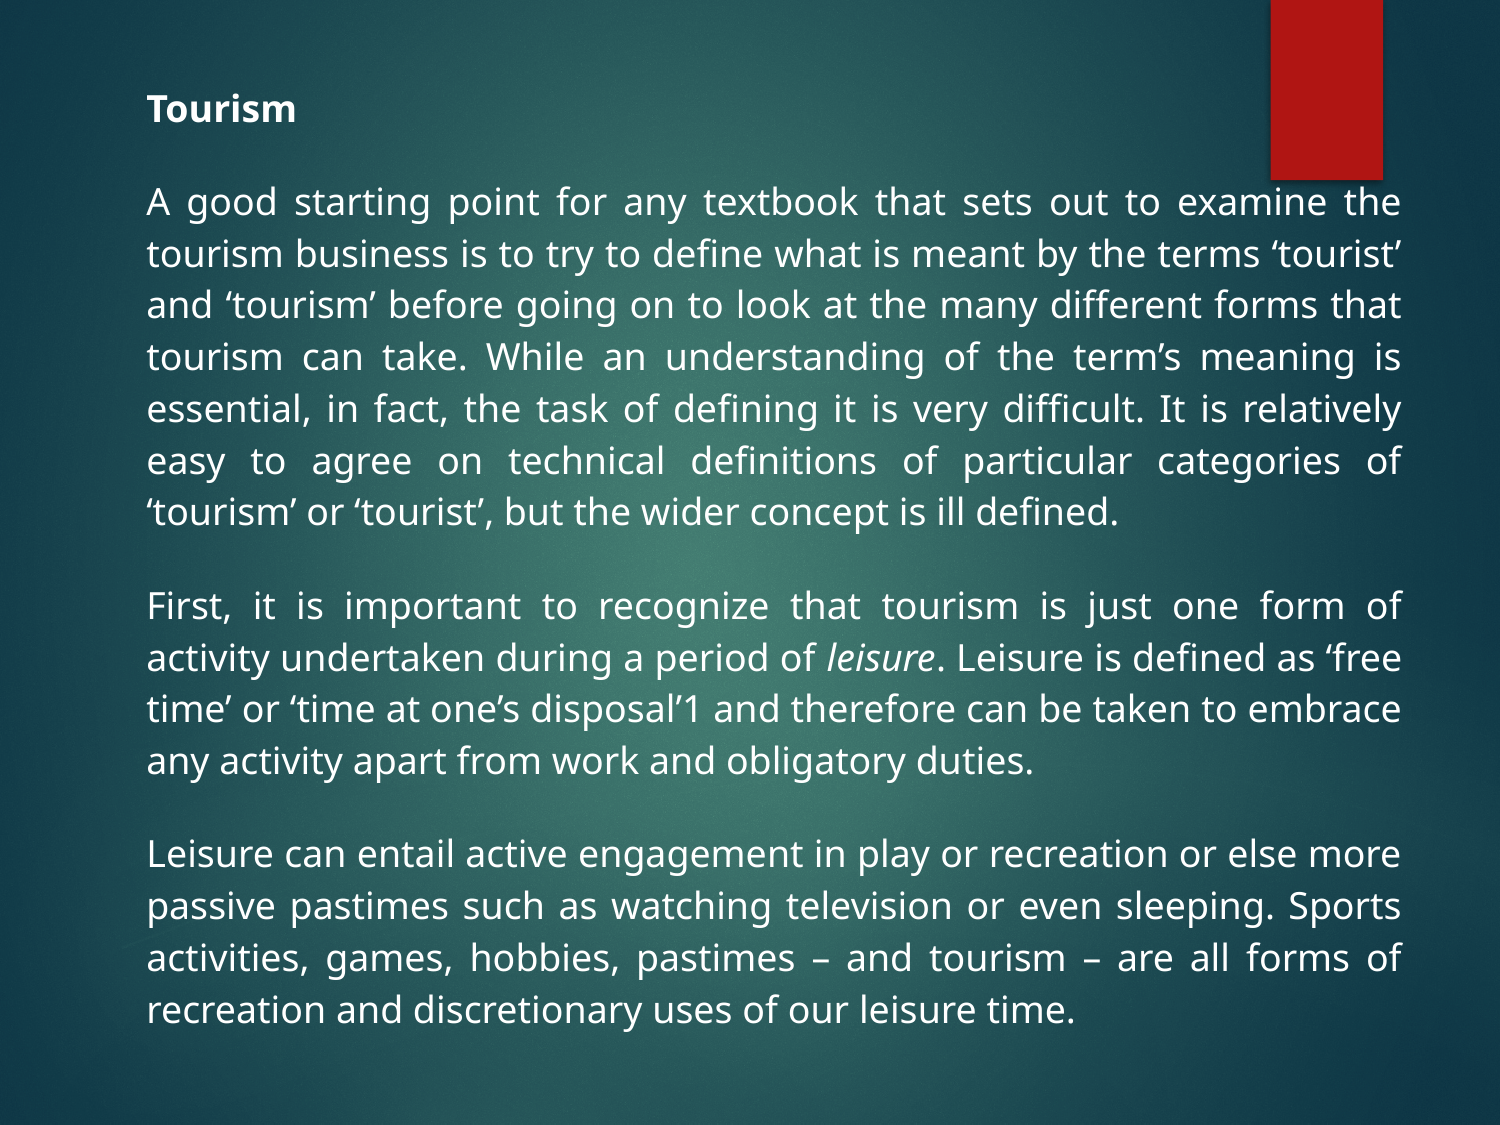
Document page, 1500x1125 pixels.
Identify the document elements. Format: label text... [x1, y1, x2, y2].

list Tourism A good starting point for any textbook that sets out to examine the tourism business is to try to define what is meant by the terms ‘tourist’ and ‘tourism’ before going on to look at the many different forms that tourism can take. While an understanding of the term’s meaning is essential, in fact, the task of defining it is very difficult. It is relatively easy to agree on technical definitions of particular categories of ‘tourism’ or ‘tourist’, but the wider concept is ill defined. First, it is important to recognize that tourism is just one form of activity undertaken during a period of leisure. Leisure is defined as ‘free time’ or ‘time at one’s disposal’1 and therefore can be taken to embrace any activity apart from work and obligatory duties. Leisure can entail active engagement in play or recreation or else more passive pastimes such as watching television or even sleeping. Sports activities, games, hobbies, pastimes – and tourism – are all forms of recreation and discretionary uses of our leisure time. [75, 70, 1418, 1043]
